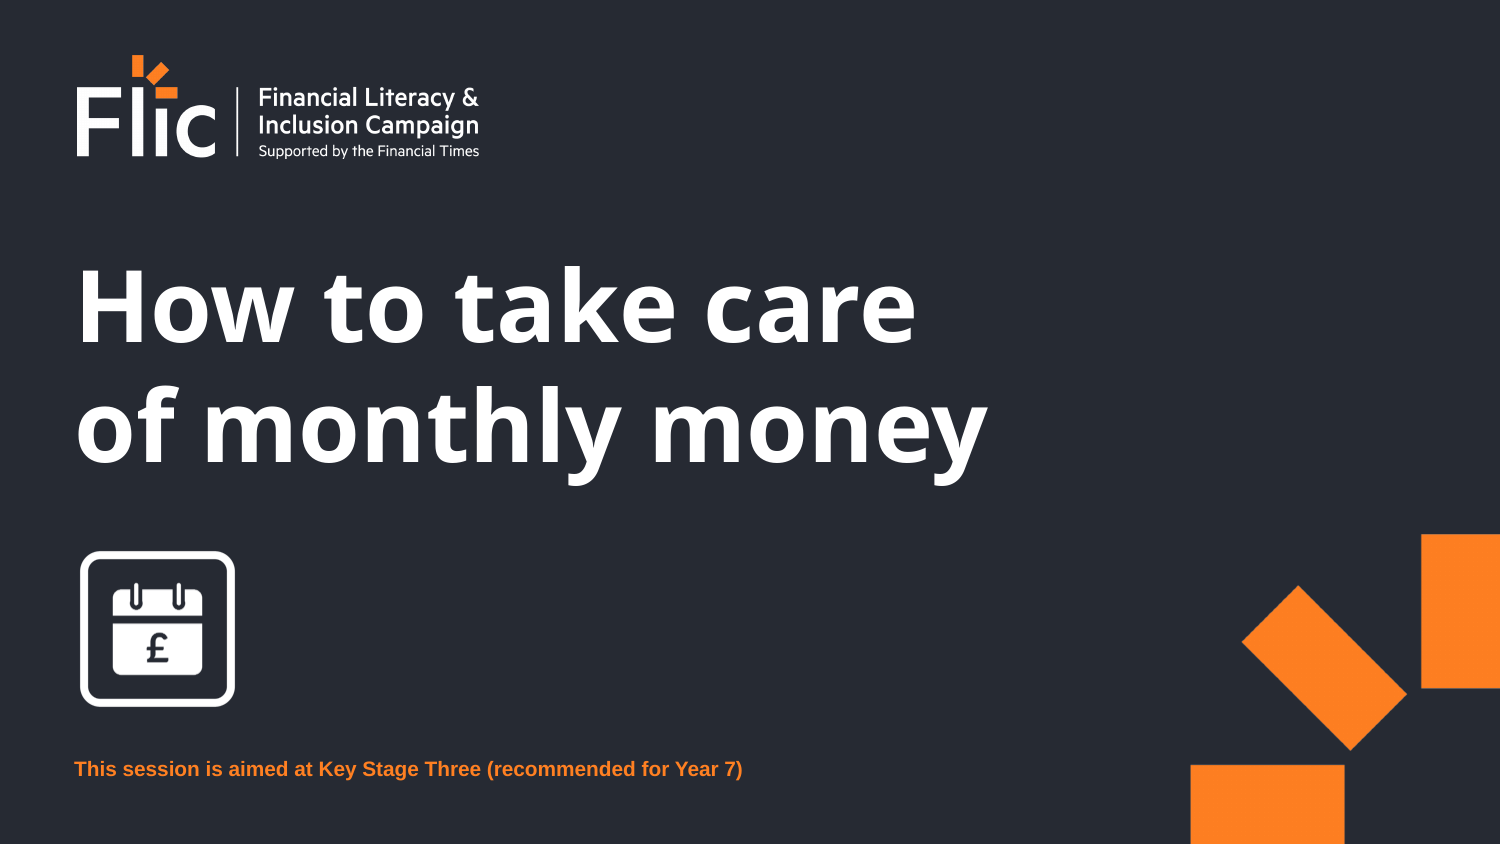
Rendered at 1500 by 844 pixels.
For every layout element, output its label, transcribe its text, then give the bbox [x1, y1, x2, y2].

picture [77, 55, 479, 159]
picture [70, 542, 245, 716]
text_box This session is aimed at Key Stage Three (recommended for Year 7) [59, 743, 1156, 794]
title How to take care of monthly money [59, 268, 1023, 578]
picture [1191, 535, 1500, 844]
